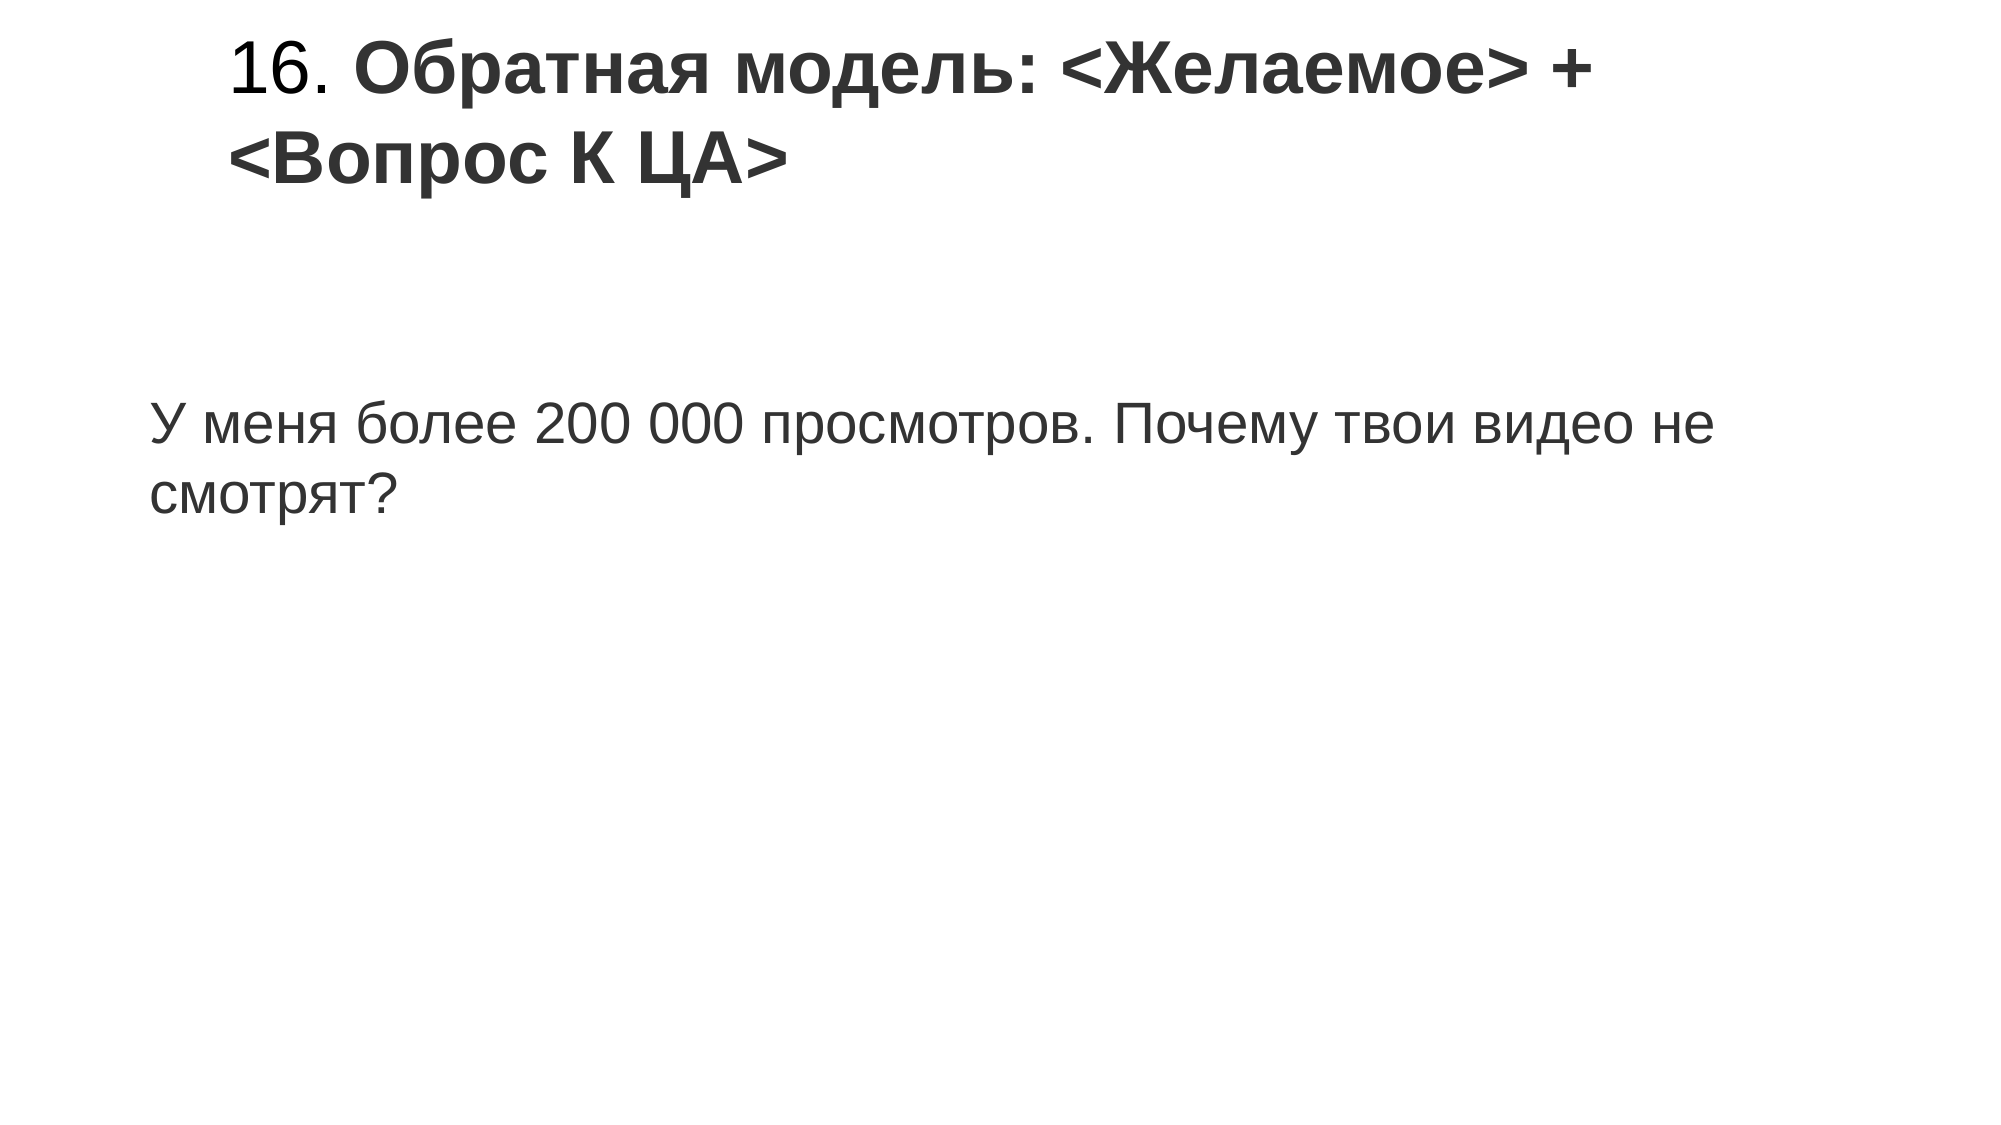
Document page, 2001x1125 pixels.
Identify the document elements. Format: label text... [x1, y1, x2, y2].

title 16. Обратная модель: <Желаемое> + <Вопрос К ЦА> [228, 33, 1728, 185]
text_box У меня более 200 000 просмотров. Почему твои видео не смотрят? [134, 378, 1895, 533]
